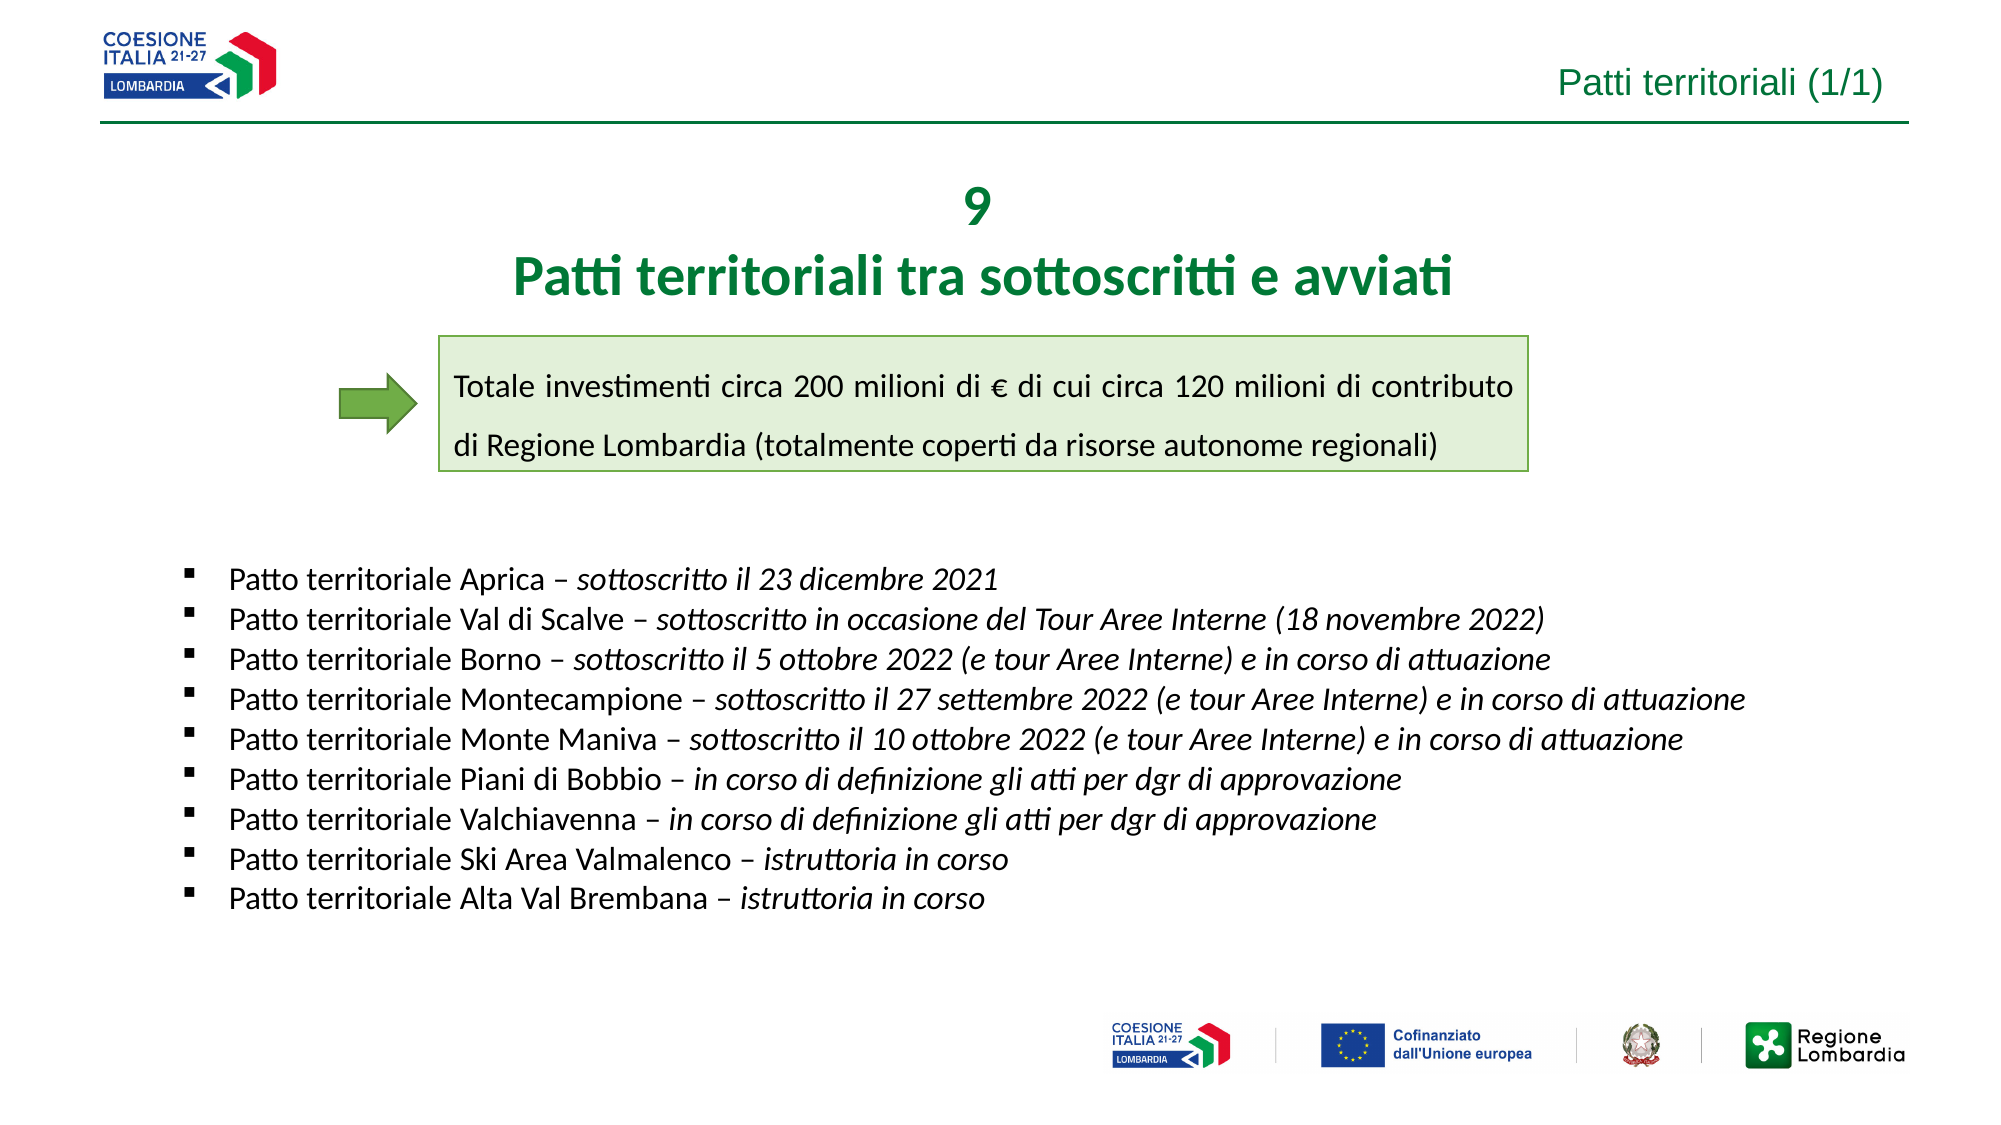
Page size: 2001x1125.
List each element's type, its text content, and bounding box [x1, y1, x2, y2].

text_box Patti territoriali (1/1) [774, 50, 1910, 111]
text_box [338, 372, 418, 435]
picture [90, 16, 291, 115]
picture [1103, 1012, 1910, 1074]
text_box 9 Patti territoriali tra sottoscritti e avviati Patto territoriale Aprica – sottoscritto il 23 dicembre 2021 Patto territoriale Val di Scalve – sottoscritto in occasione del Tour Aree Interne (18 novembre 2022) Patto territoriale Borno – sottoscritto il 5 ottobre 2022 (e tour Aree Interne) e in corso di attuazione Patto territoriale Montecampione – sottoscritto il 27 settembre 2022 (e tour Aree Interne) e in corso di attuazione Patto territoriale Monte Maniva – sottoscritto il 10 ottobre 2022 (e tour Aree Interne) e in corso di attuazione Patto territoriale Piani di Bobbio – in corso di definizione gli atti per dgr di approvazione Patto territoriale Valchiavenna – in corso di definizione gli atti per dgr di approvazione Patto territoriale Ski Area Valmalenco – istruttoria in corso Patto territoriale Alta Val Brembana – istruttoria in corso [167, 159, 1800, 924]
text_box Totale investimenti circa 200 milioni di € di cui circa 120 milioni di contributo di Regione Lombardia (totalmente coperti da risorse autonome regionali) [438, 335, 1529, 472]
